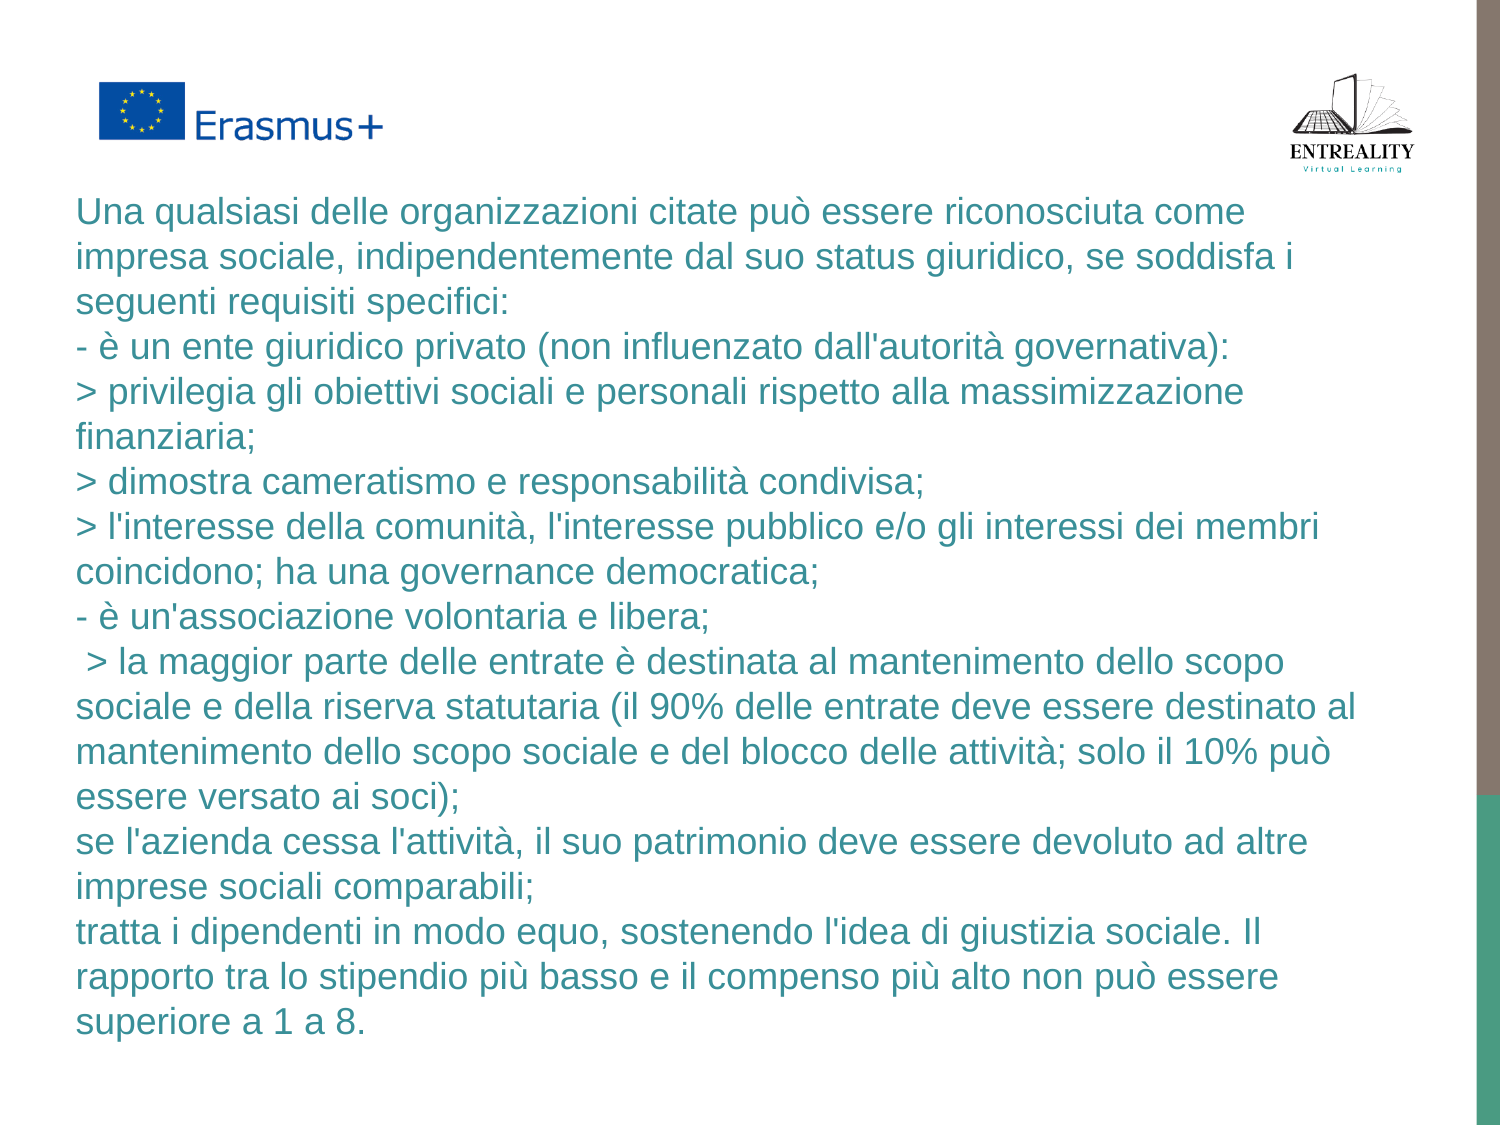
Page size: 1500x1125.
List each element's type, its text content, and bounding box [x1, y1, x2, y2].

subtitle [105, 656, 1301, 751]
title Una qualsiasi delle organizzazioni citate può essere riconosciuta come impresa sociale, indipendentemente dal suo status giuridico, se soddisfa i seguenti requisiti specifici: - è un ente giuridico privato (non influenzato dall'autorità governativa): > privilegia gli obiettivi sociali e personali rispetto alla massimizzazione finanziaria; > dimostra cameratismo e responsabilità condivisa; > l'interesse della comunità, l'interesse pubblico e/o gli interessi dei membri coincidono; ha una governance democratica; - è un'associazione volontaria e libera; > la maggior parte delle entrate è destinata al mantenimento dello scopo sociale e della riserva statutaria (il 90% delle entrate deve essere destinato al mantenimento dello scopo sociale e del blocco delle attività; solo il 10% può essere versato ai soci); se l'azienda cessa l'attività, il suo patrimonio deve essere devoluto ad altre imprese sociali comparabili; tratta i dipendenti in modo equo, sostenendo l'idea di giustizia sociale. Il rapporto tra lo stipendio più basso e il compenso più alto non può essere superiore a 1 a 8. [60, 319, 1385, 1059]
picture [1246, 17, 1458, 229]
picture [81, 64, 399, 156]
